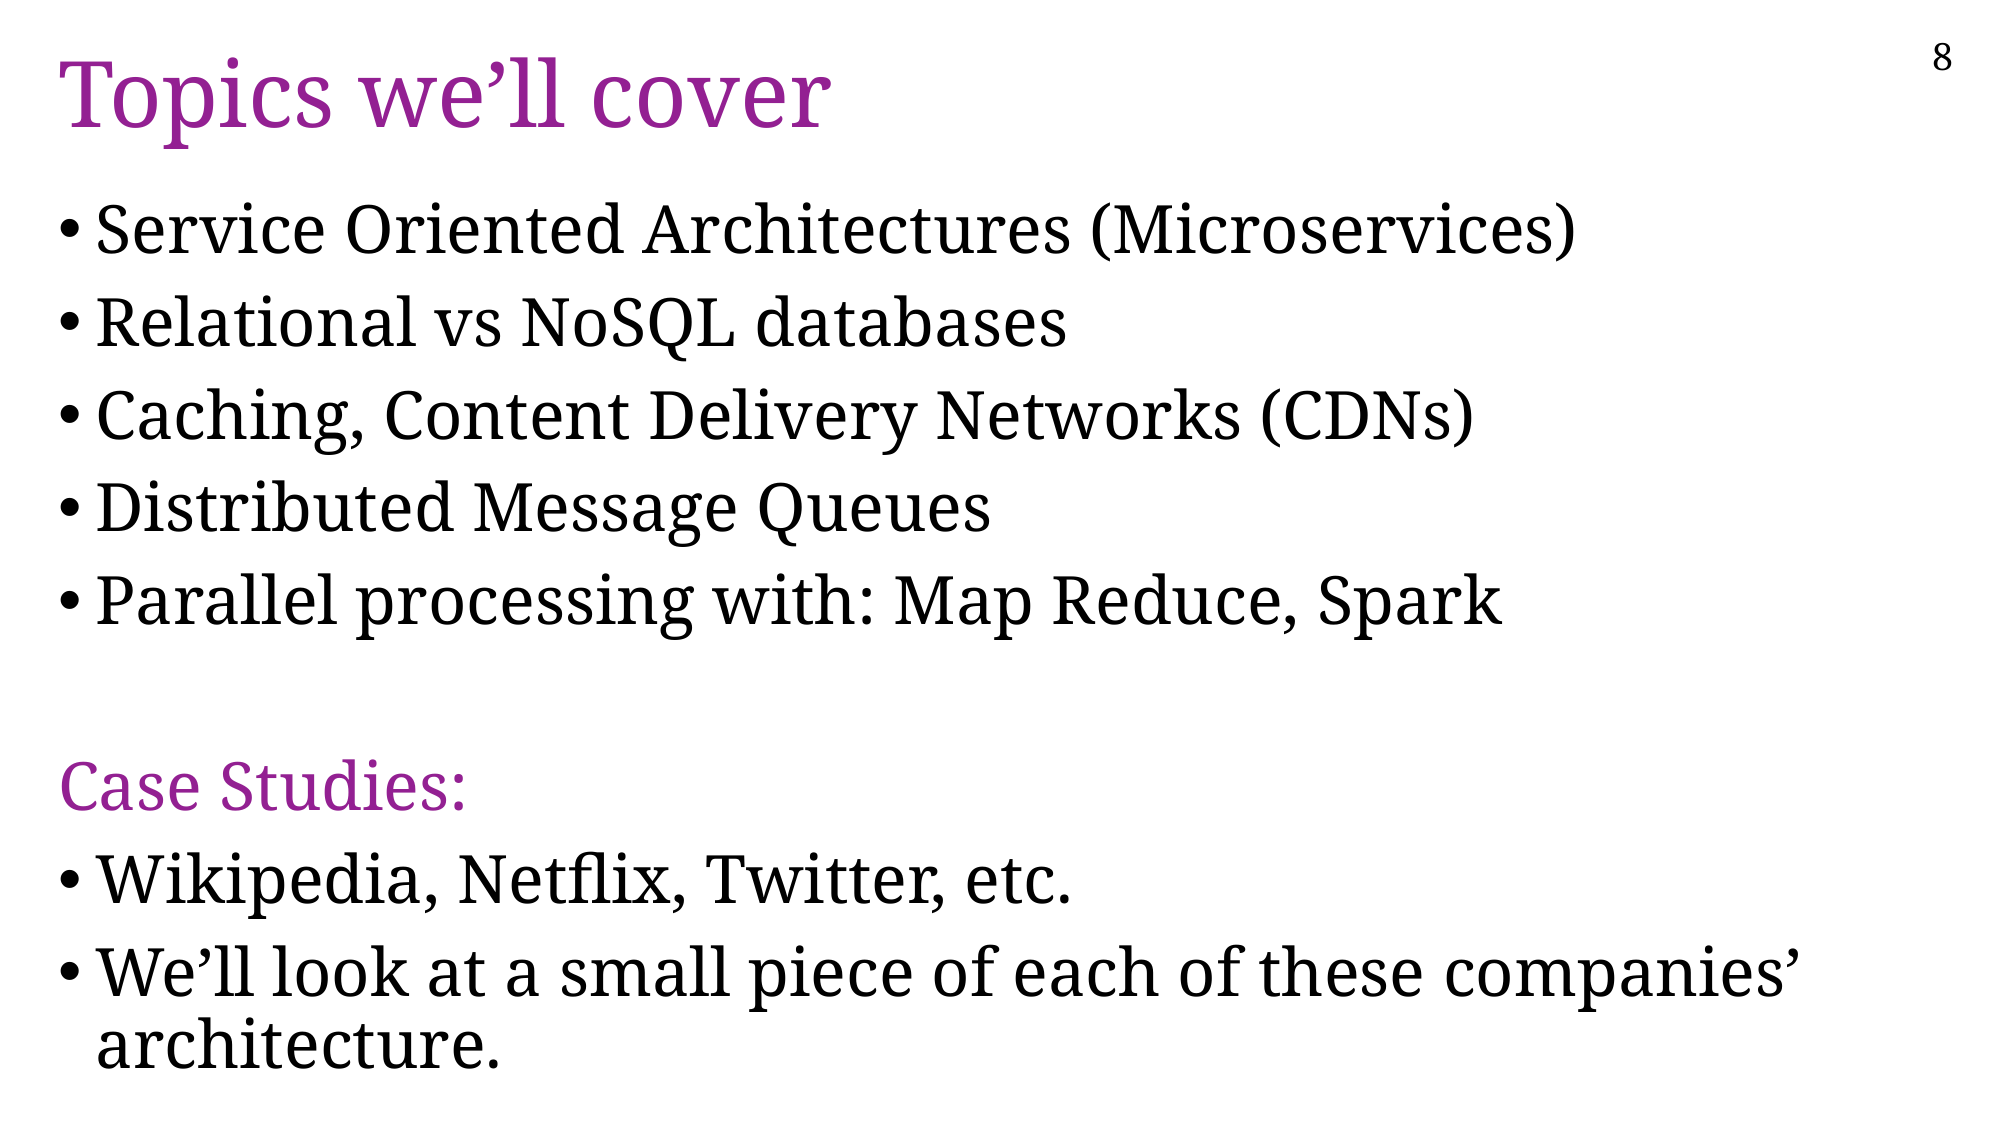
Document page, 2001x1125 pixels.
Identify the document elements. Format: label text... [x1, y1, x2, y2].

list Service Oriented Architectures (Microservices) Relational vs NoSQL databases Caching, Content Delivery Networks (CDNs) Distributed Message Queues Parallel processing with: Map Reduce, Spark Case Studies: Wikipedia, Netflix, Twitter, etc. We’ll look at a small piece of each of these companies’ architecture. [43, 188, 1953, 1106]
title Topics we’ll cover [43, 25, 1953, 171]
